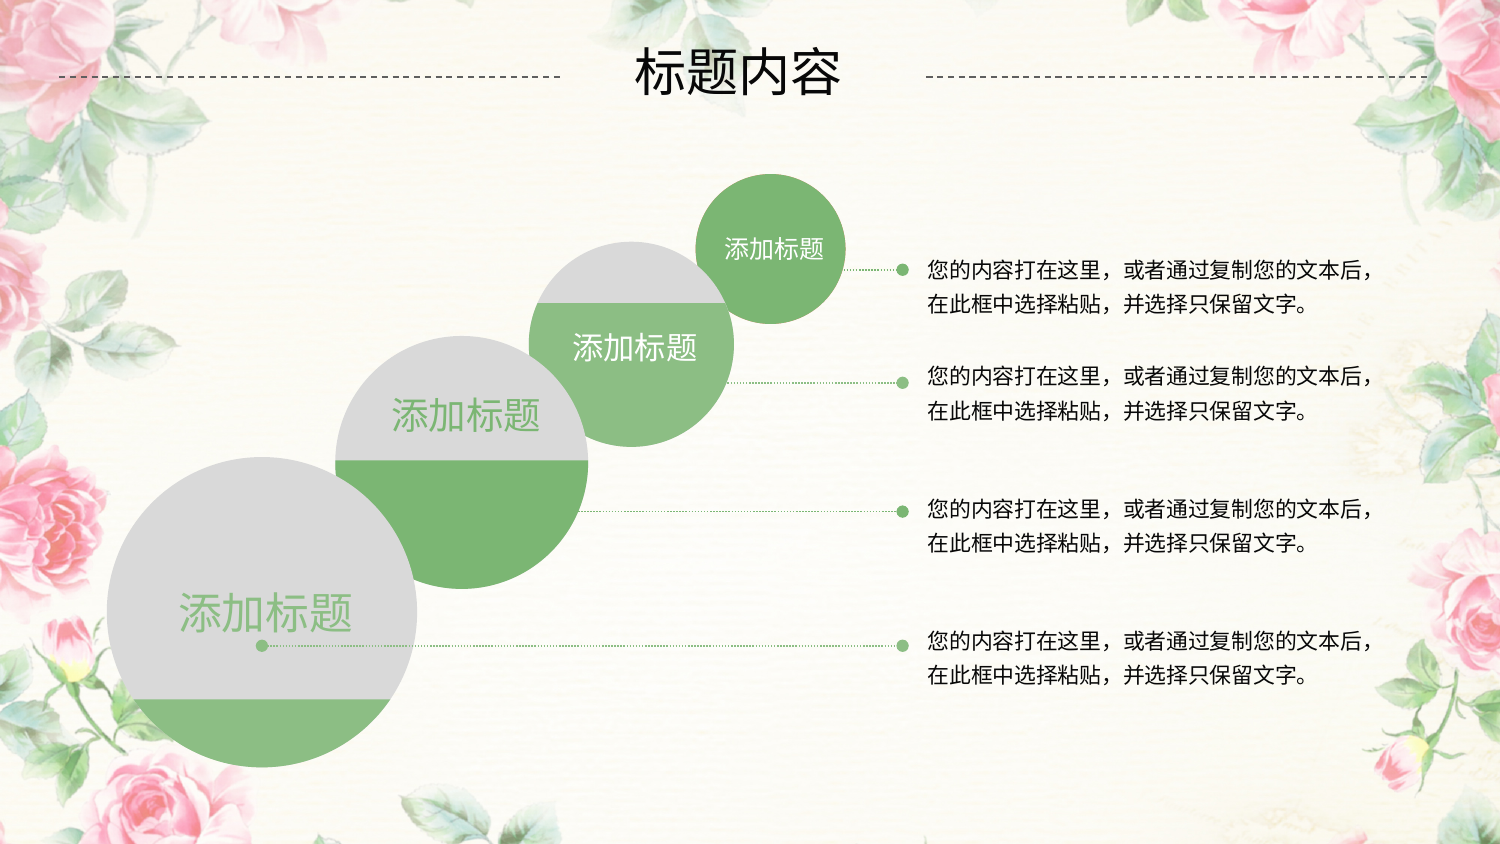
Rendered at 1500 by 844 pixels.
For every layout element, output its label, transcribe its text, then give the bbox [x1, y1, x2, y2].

text_box [695, 174, 846, 324]
text_box [528, 303, 734, 447]
text_box [106, 457, 418, 699]
text_box [133, 699, 391, 768]
picture [0, 0, 1500, 844]
text_box 添加标题 [709, 226, 840, 272]
text_box [335, 460, 589, 589]
text_box 您的内容打在这里，或者通过复制您的文本后，在此框中选择粘贴，并选择只保留文字。 [912, 241, 1388, 325]
text_box 标题内容 [608, 32, 868, 110]
text_box 添加标题 [557, 320, 713, 373]
text_box 添加标题 [376, 384, 557, 445]
text_box 您的内容打在这里，或者通过复制您的文本后，在此框中选择粘贴，并选择只保留文字。 [912, 612, 1388, 696]
text_box [537, 241, 726, 303]
text_box 您的内容打在这里，或者通过复制您的文本后，在此框中选择粘贴，并选择只保留文字。 [912, 480, 1388, 563]
text_box [335, 335, 589, 460]
text_box 您的内容打在这里，或者通过复制您的文本后，在此框中选择粘贴，并选择只保留文字。 [912, 347, 1388, 431]
text_box 添加标题 [163, 578, 369, 646]
